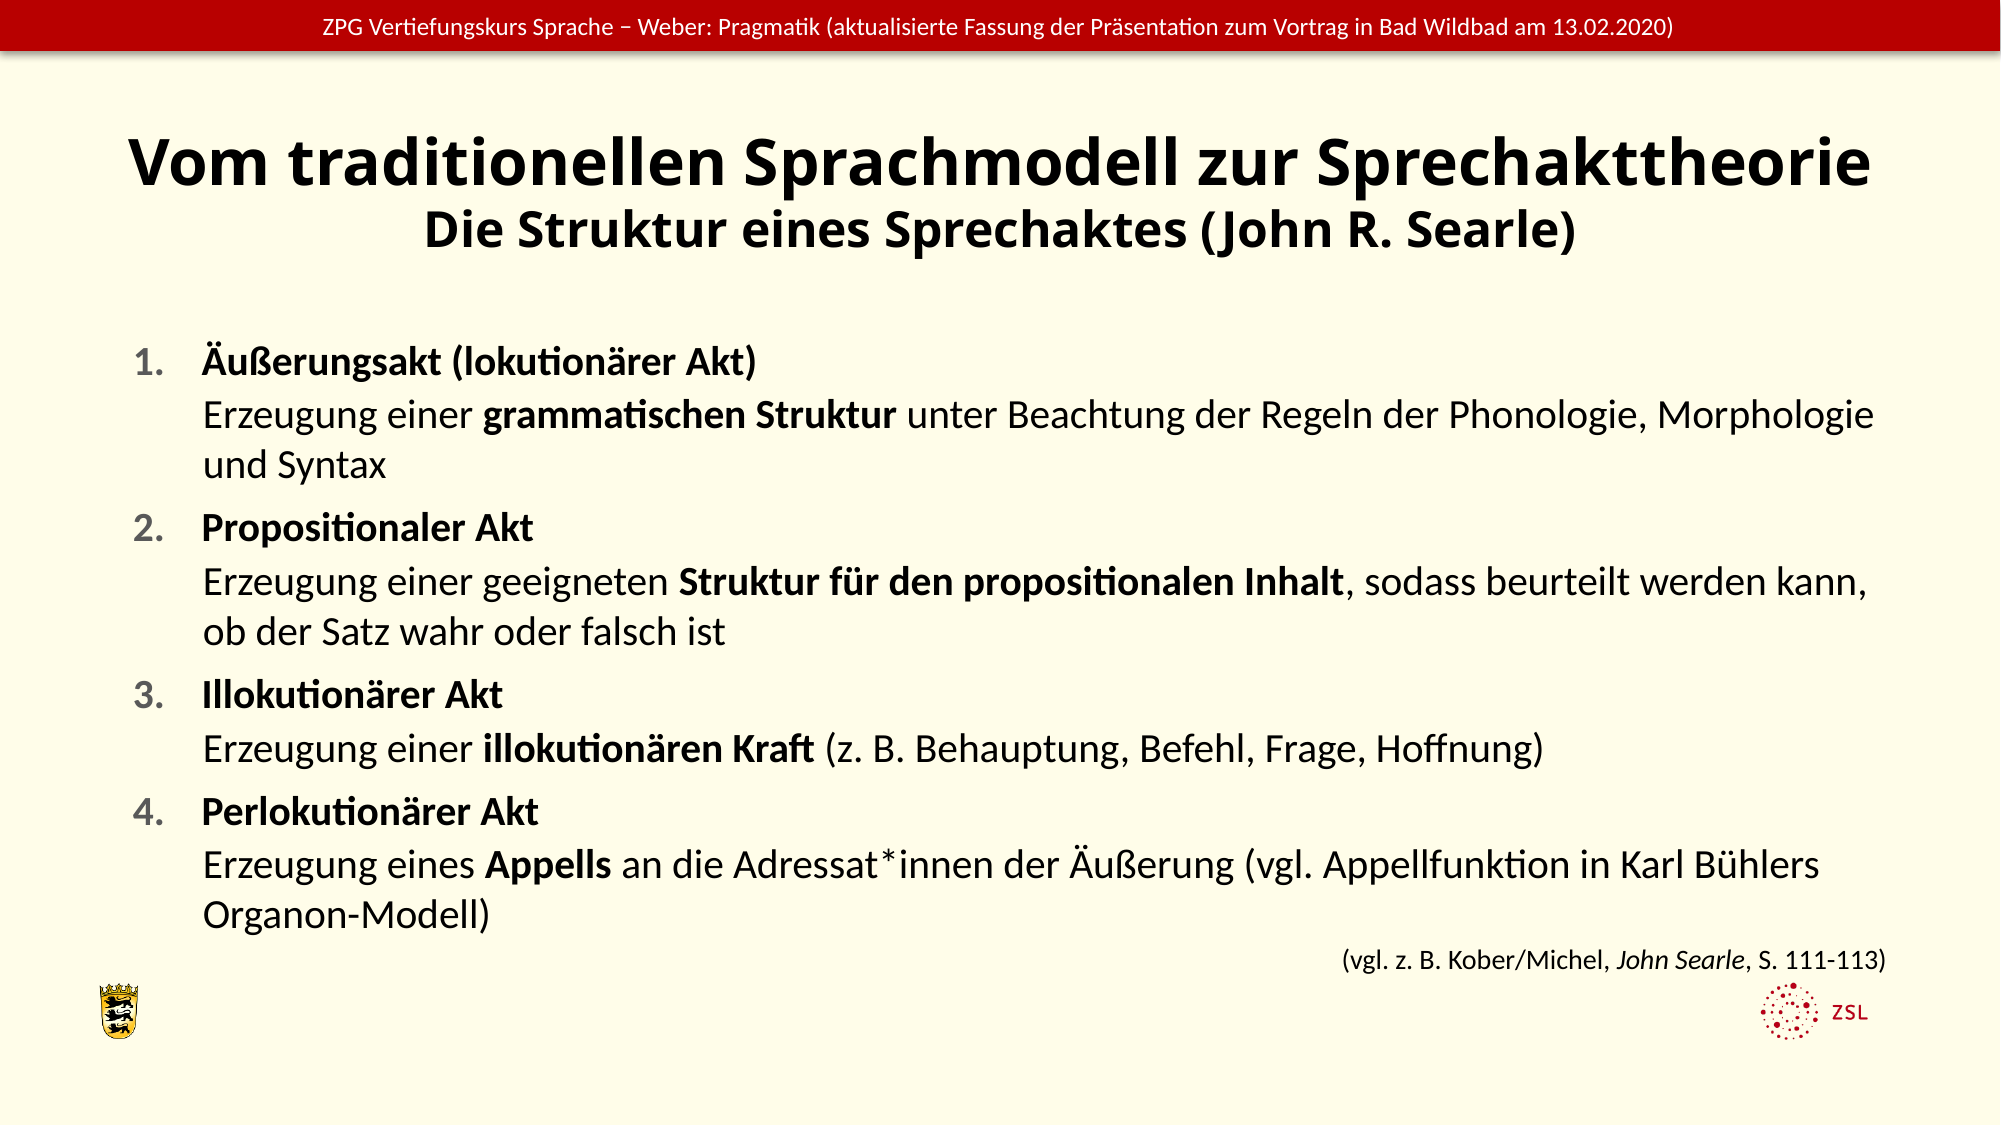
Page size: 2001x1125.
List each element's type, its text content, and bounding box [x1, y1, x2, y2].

picture [1746, 988, 1882, 1054]
list Äußerungsakt (lokutionärer Akt) Erzeugung einer grammatischen Struktur unter Beachtung der Regeln der Phonologie, Morphologie und Syntax Propositionaler Akt Erzeugung einer geeigneten Struktur für den propositionalen Inhalt, sodass beurteilt werden kann, ob der Satz wahr oder falsch ist Illokutionärer Akt Erzeugung einer illokutionären Kraft (z. B. Behauptung, Befehl, Frage, Hoffnung) Perlokutionärer Akt Erzeugung eines Appells an die Adressat*innen der Äußerung (vgl. Appellfunktion in Karl Bühlers Organon-Modell) (vgl. z. B. Kober/Michel, John Searle, S. 111-113) [101, 326, 1902, 988]
picture [98, 981, 140, 1041]
title Vom traditionellen Sprachmodell zur Sprechakttheorie Die Struktur eines Sprechaktes (John R. Searle) [99, 101, 1900, 277]
